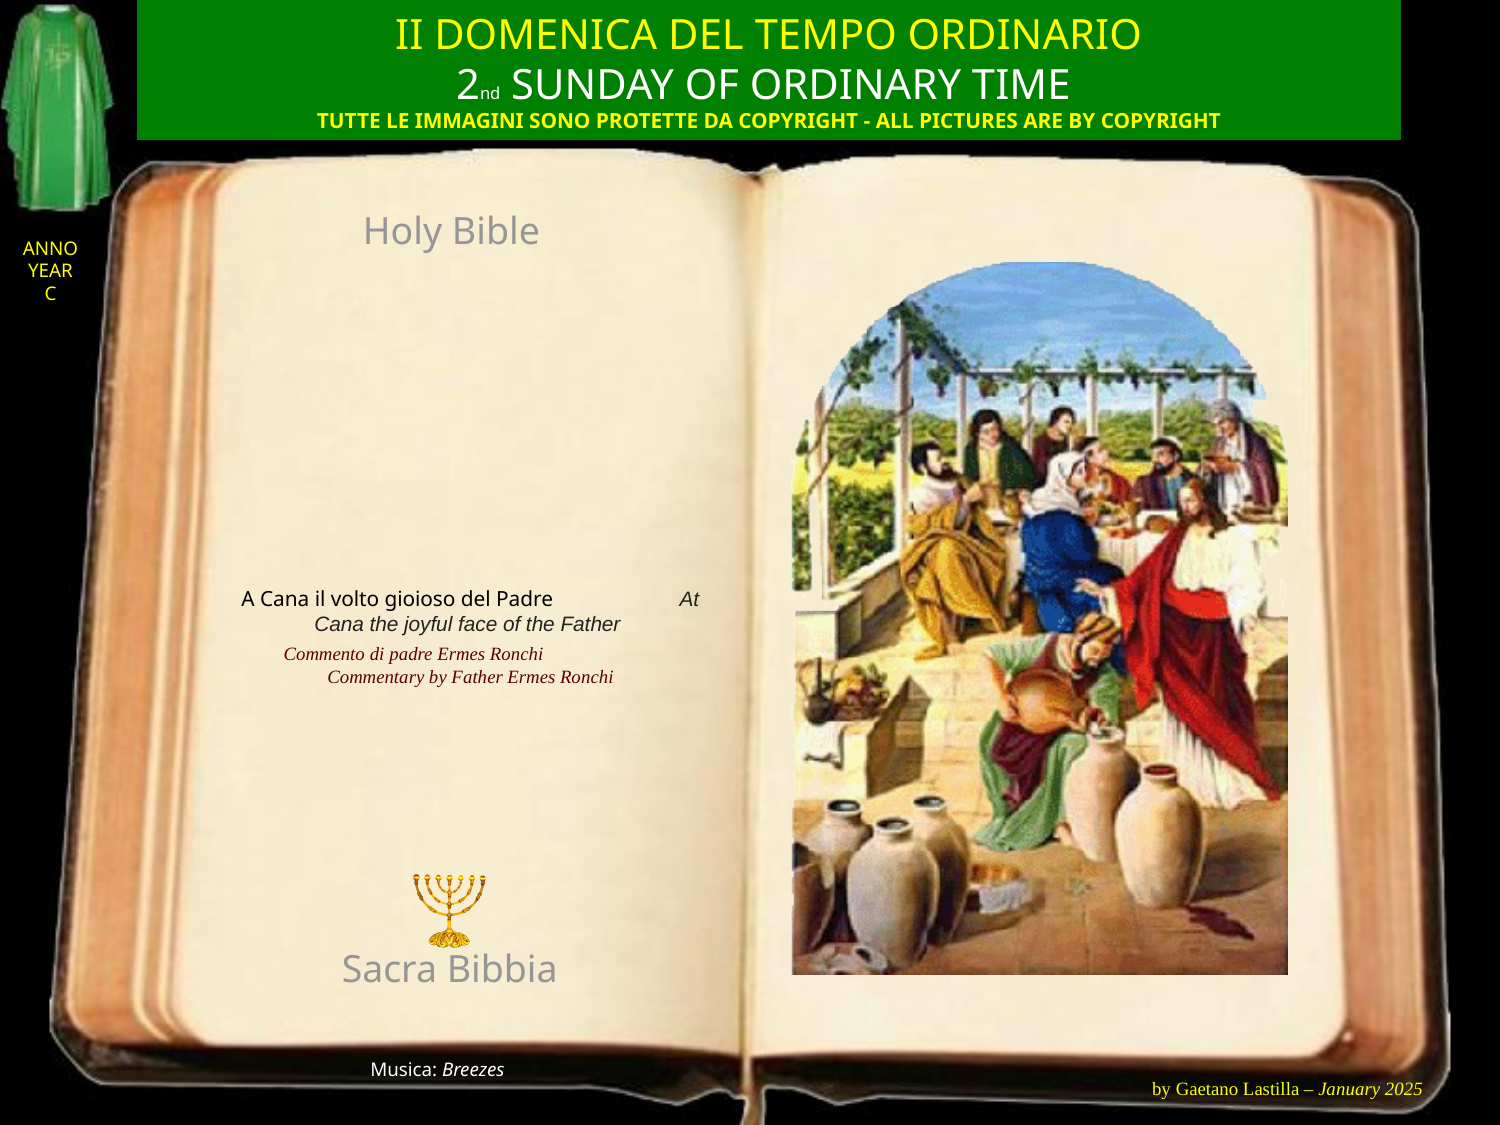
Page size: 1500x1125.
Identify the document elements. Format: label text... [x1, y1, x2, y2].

text_box Sacra Bibbia [187, 937, 713, 998]
text_box II DOMENICA DEL TEMPO ORDINARIO 2nd SUNDAY OF ORDINARY TIME TUTTE LE IMMAGINI SONO PROTETTE DA COPYRIGHT - ALL PICTURES ARE BY COPYRIGHT [137, 0, 1400, 140]
text_box by Gaetano Lastilla – January 2025 [1006, 1068, 1500, 1107]
text_box A Cana il volto gioioso del Padre At Cana the joyful face of the Father [207, 577, 733, 643]
picture [0, 0, 1500, 1125]
text_box Commento di padre Ermes Ronchi Commentary by Father Ermes Ronchi [257, 634, 683, 695]
text_box Musica: Breezes [137, 1050, 738, 1088]
text_box Holy Bible [348, 199, 556, 260]
text_box ANNO YEAR C [7, 229, 93, 312]
